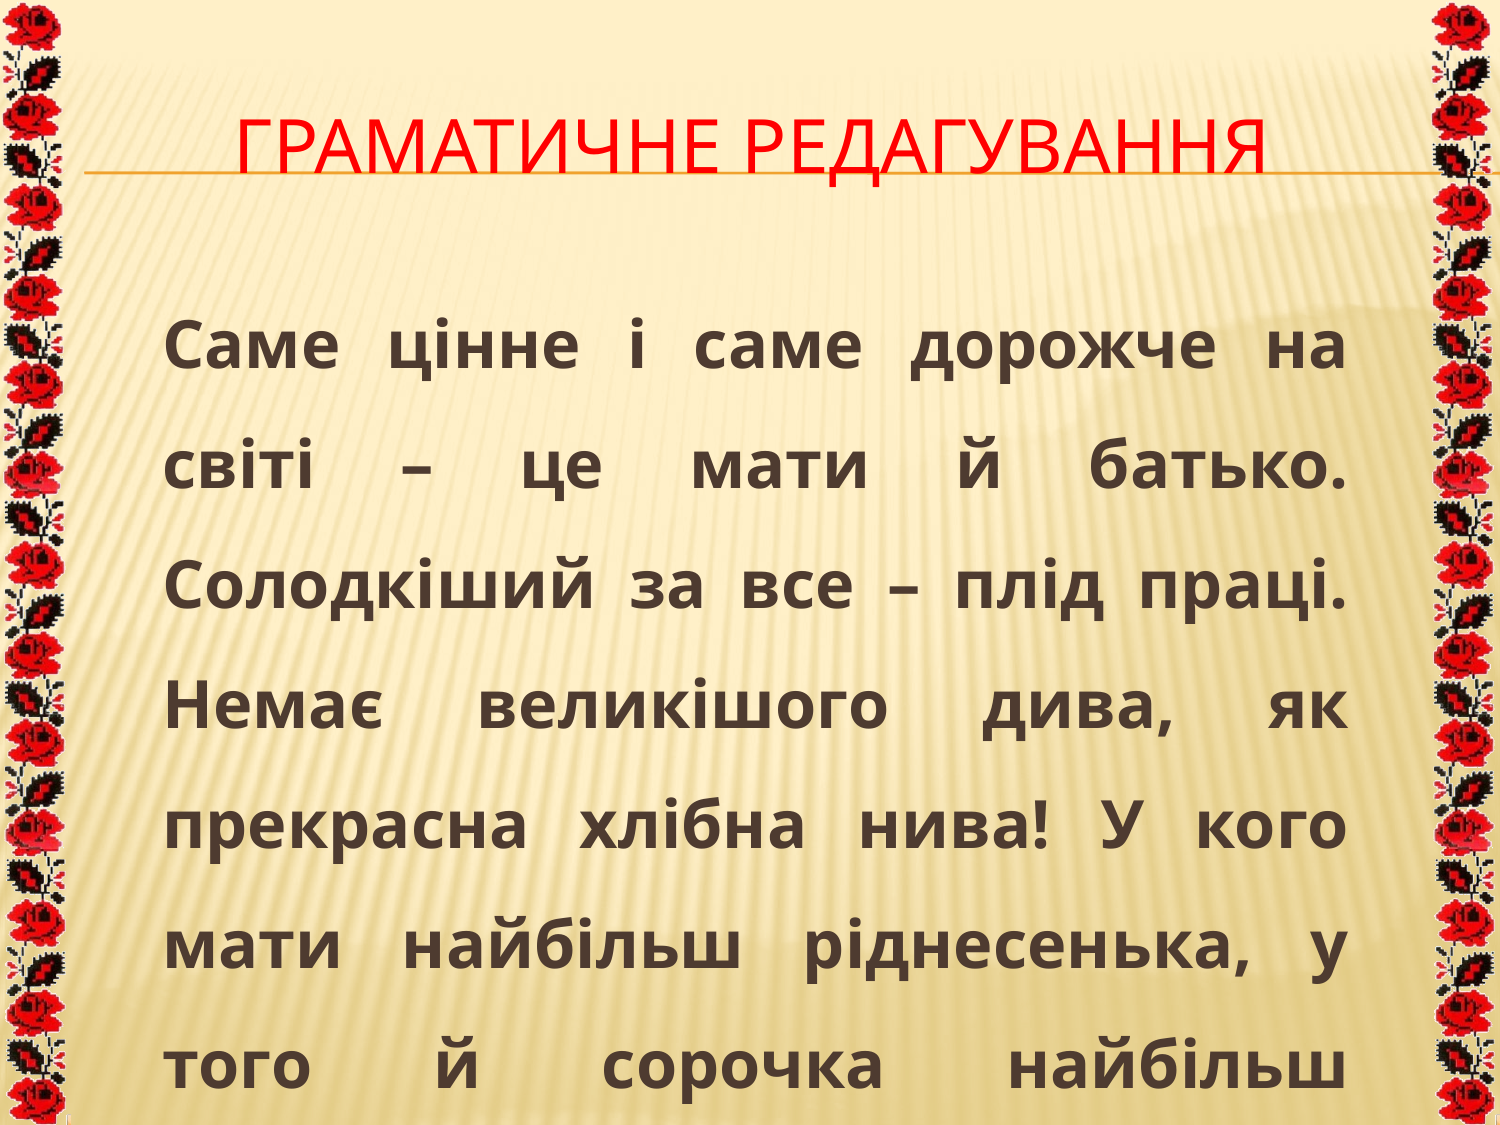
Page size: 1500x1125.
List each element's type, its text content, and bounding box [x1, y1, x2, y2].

list Саме цінне і саме дорожче на світі – це мати й батько. Солодкіший за все – плід праці. Немає великішого дива, як прекрасна хлібна нива! У кого мати найбільш ріднесенька, у того й сорочка найбільш чистесенька. [147, 254, 1365, 998]
picture [0, 0, 72, 1125]
title Граматичне редагування [80, 75, 1418, 213]
picture [1428, 0, 1500, 1125]
